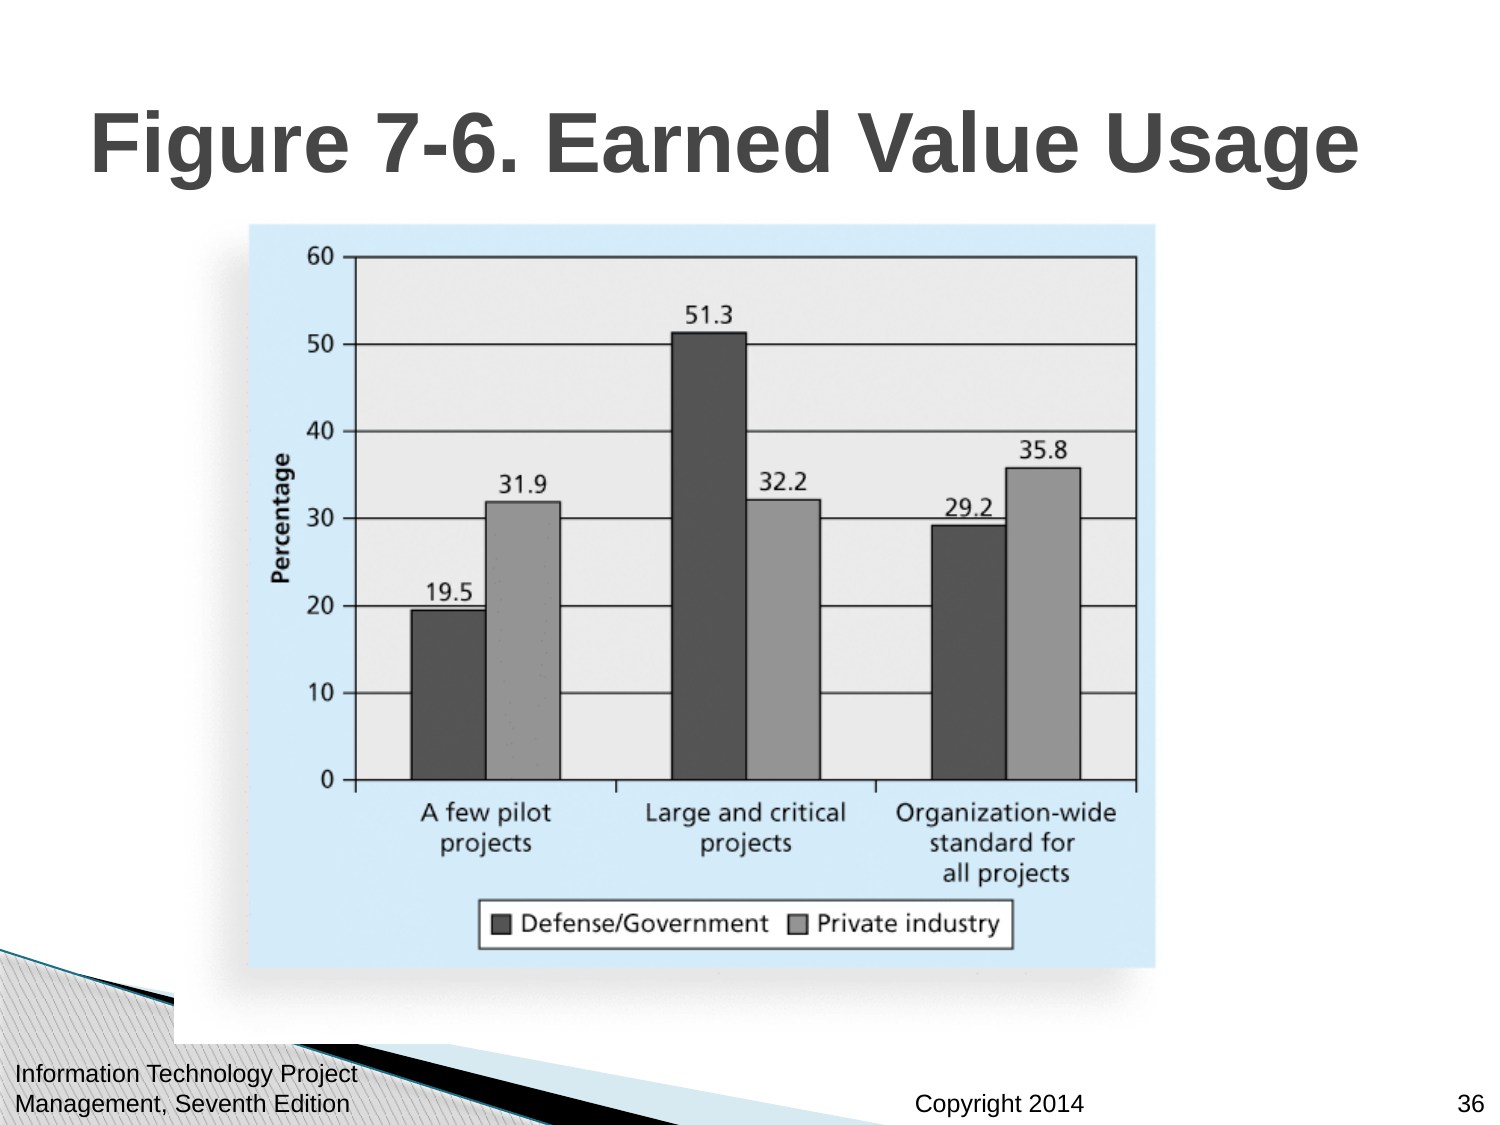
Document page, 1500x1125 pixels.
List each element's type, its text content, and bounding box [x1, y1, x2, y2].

slide_number 36 [1408, 1065, 1500, 1125]
footer Information Technology Project Management, Seventh Edition [0, 1065, 425, 1125]
title Figure 7-6. Earned Value Usage [75, 45, 1425, 233]
picture [174, 206, 1176, 1044]
